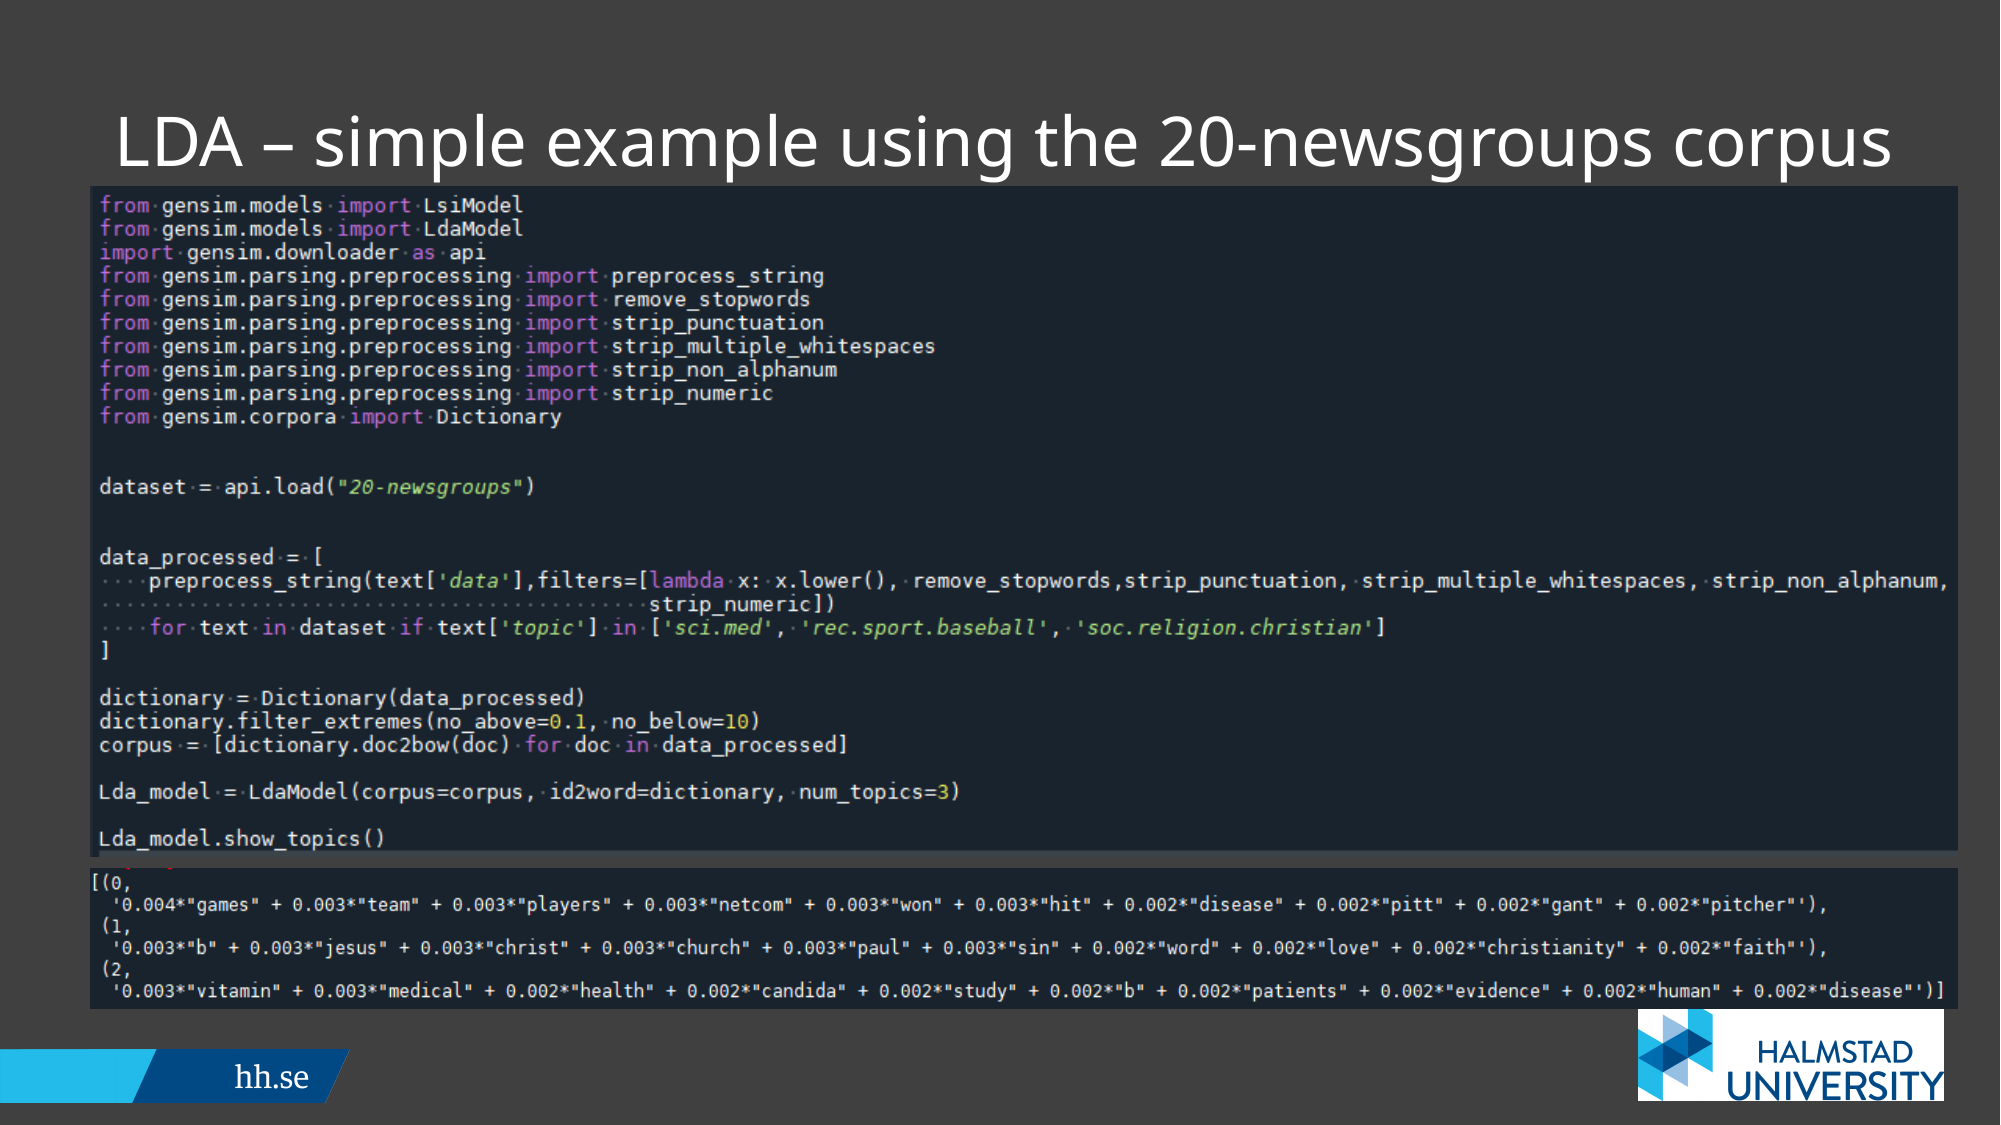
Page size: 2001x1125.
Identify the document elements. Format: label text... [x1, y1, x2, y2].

title LDA – simple example using the 20-newsgroups corpus [99, 44, 1931, 182]
picture [0, 1049, 350, 1103]
picture [90, 868, 1958, 1101]
picture [90, 185, 1958, 857]
